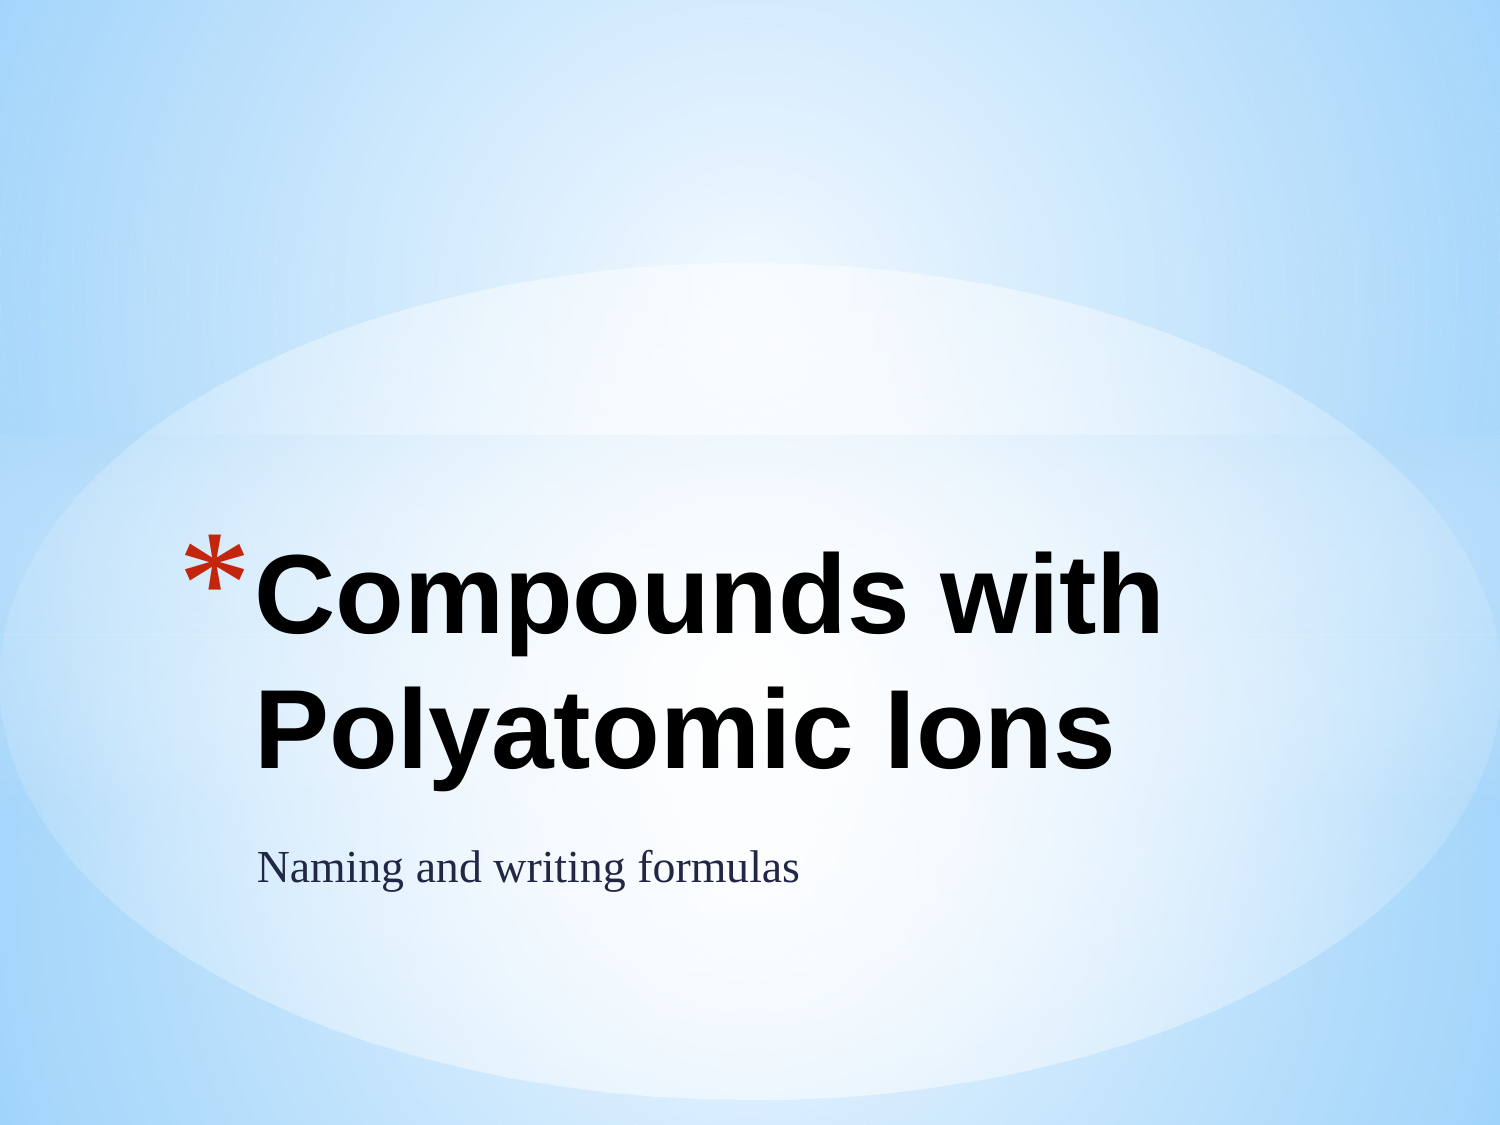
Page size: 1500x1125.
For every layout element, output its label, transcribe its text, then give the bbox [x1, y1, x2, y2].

title Compounds with Polyatomic Ions [134, 513, 1312, 808]
subtitle Naming and writing formulas [241, 828, 1167, 974]
